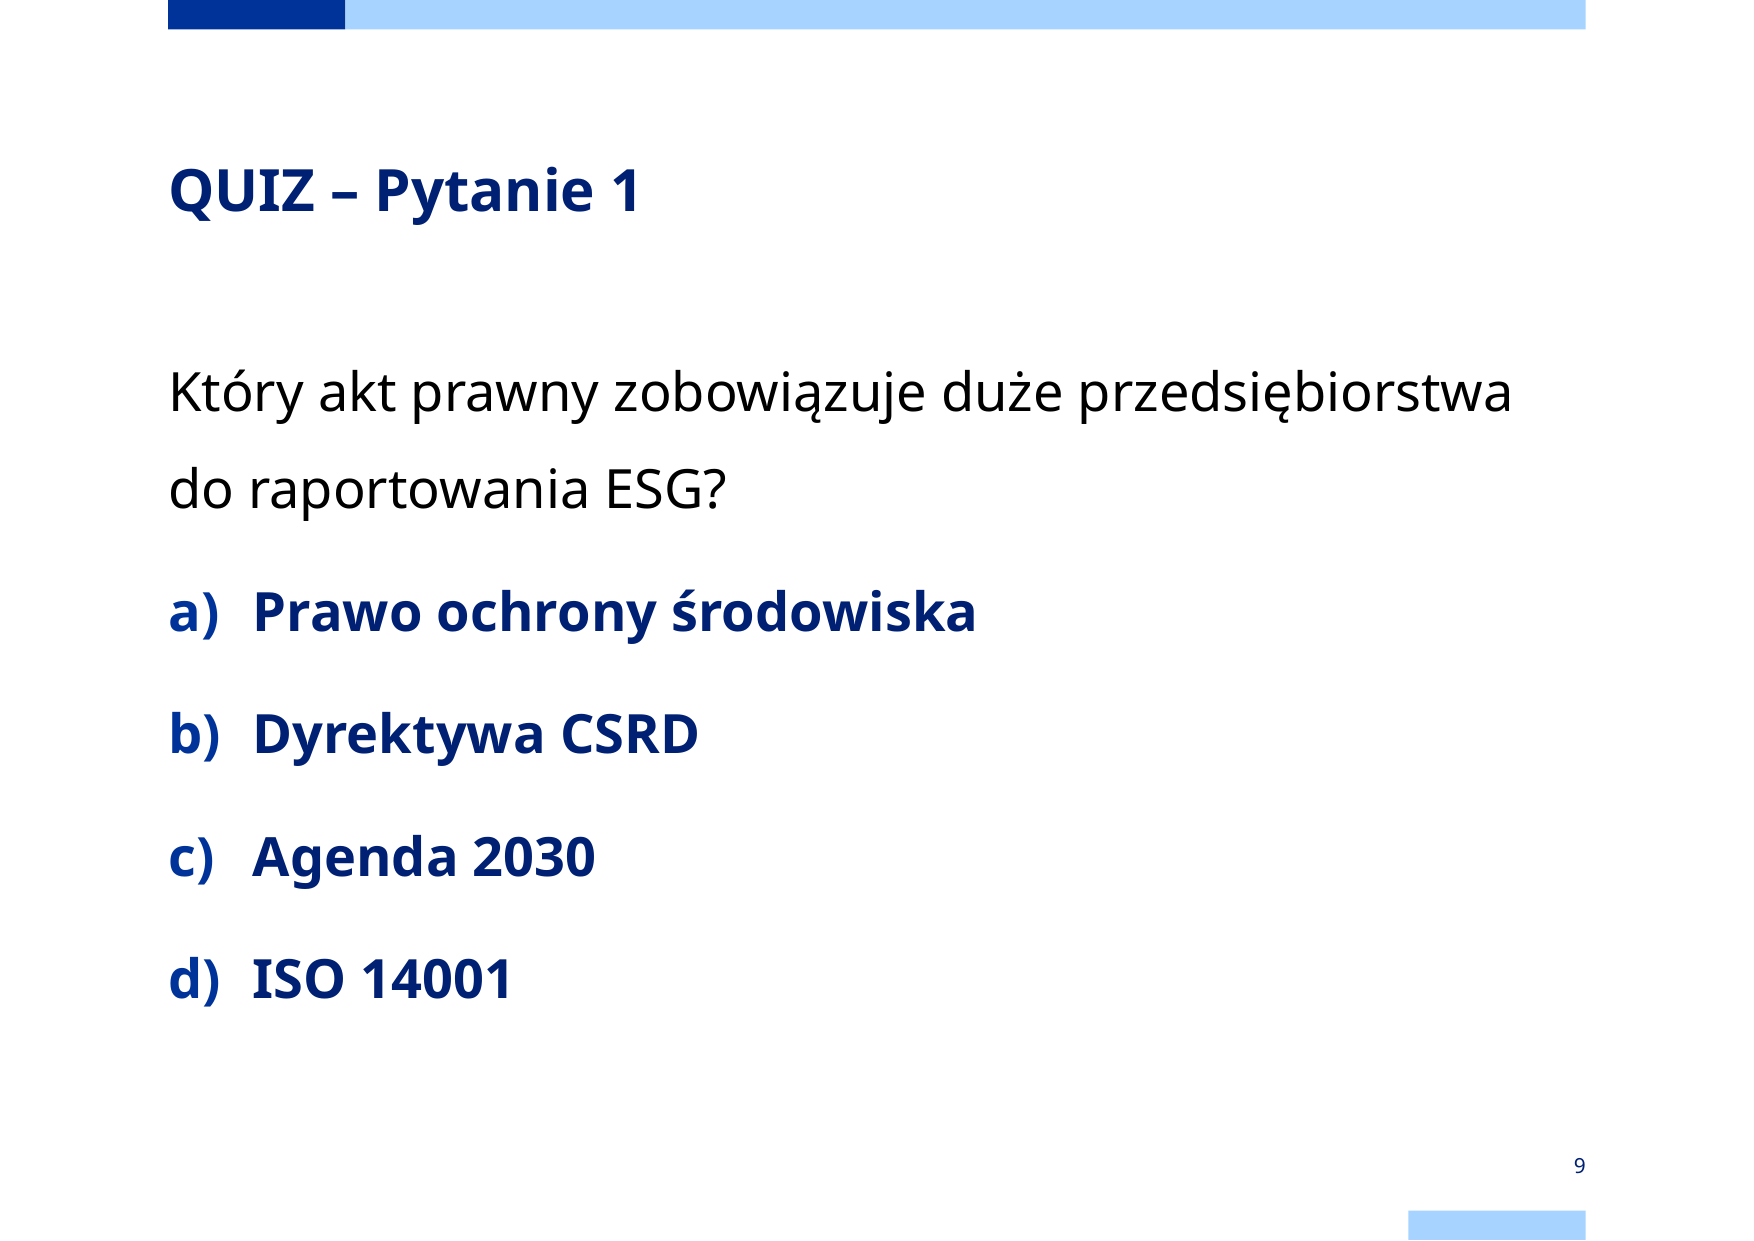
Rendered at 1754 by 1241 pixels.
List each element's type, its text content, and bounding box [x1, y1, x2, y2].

title QUIZ – Pytanie 1 [168, 147, 1586, 324]
list Który akt prawny zobowiązuje duże przedsiębiorstwa do raportowania ESG? Prawo ochrony środowiska Dyrektywa CSRD Agenda 2030 ISO 14001 [168, 324, 1586, 1093]
slide_number 9 [1408, 1151, 1586, 1182]
